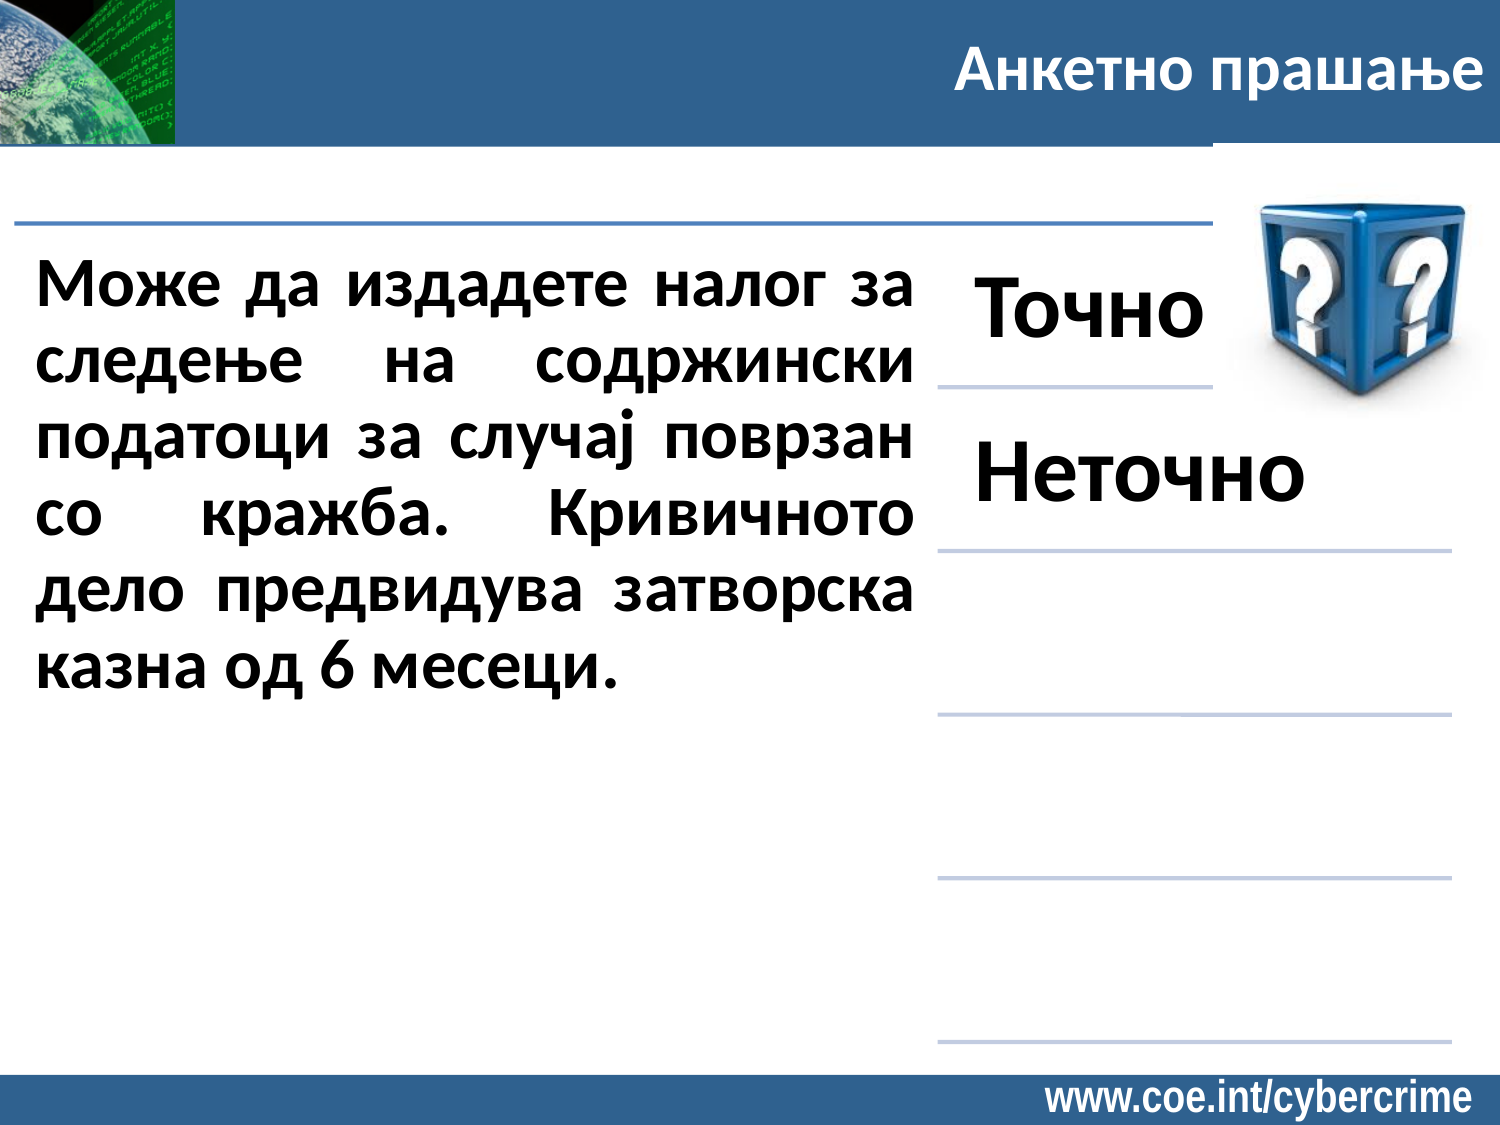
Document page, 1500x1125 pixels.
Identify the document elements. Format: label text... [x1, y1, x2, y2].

picture [1212, 142, 1500, 434]
text_box Анкетно прашање [177, 0, 1500, 149]
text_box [14, 222, 1454, 1053]
text_box www.coe.int/cybercrime [1030, 1059, 1500, 1125]
text_box [0, 1073, 1030, 1125]
picture [0, 0, 175, 144]
